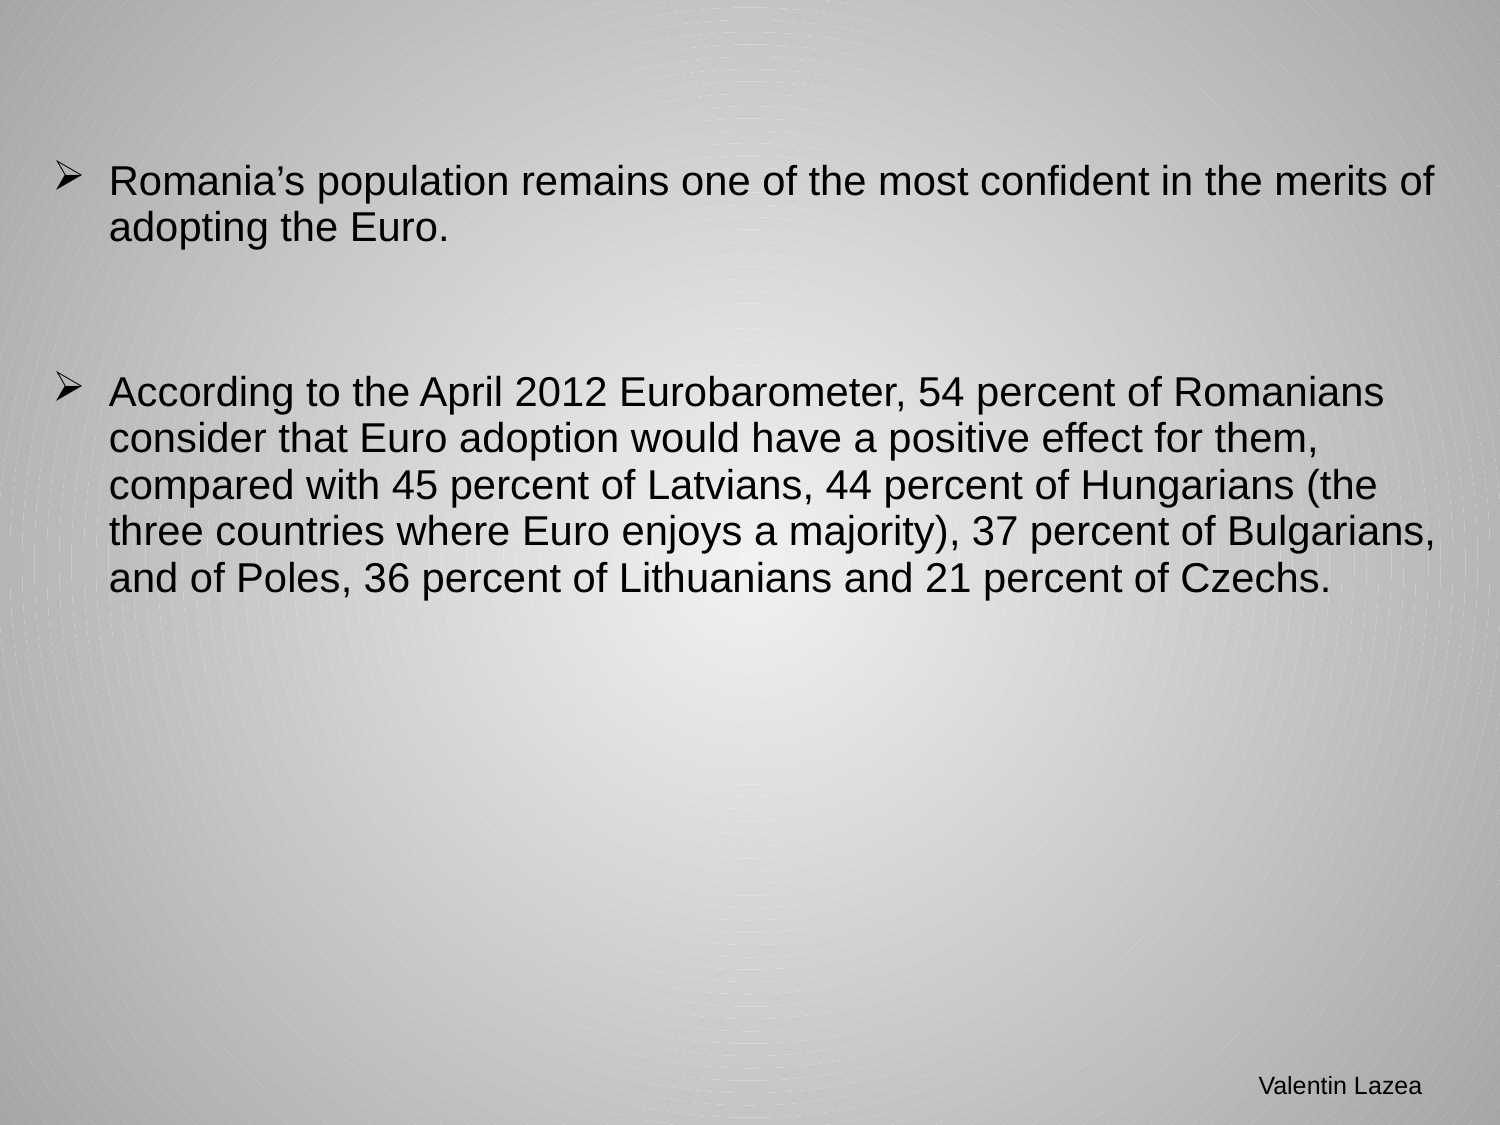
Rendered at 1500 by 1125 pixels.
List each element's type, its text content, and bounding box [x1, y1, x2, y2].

text_box Valentin Lazea [1162, 1062, 1438, 1108]
list Romania’s population remains one of the most confident in the merits of adopting the Euro. According to the April 2012 Eurobarometer, 54 percent of Romanians consider that Euro adoption would have a positive effect for them, compared with 45 percent of Latvians, 44 percent of Hungarians (the three countries where Euro enjoys a majority), 37 percent of Bulgarians, and of Poles, 36 percent of Lithuanians and 21 percent of Czechs. [37, 149, 1476, 1001]
